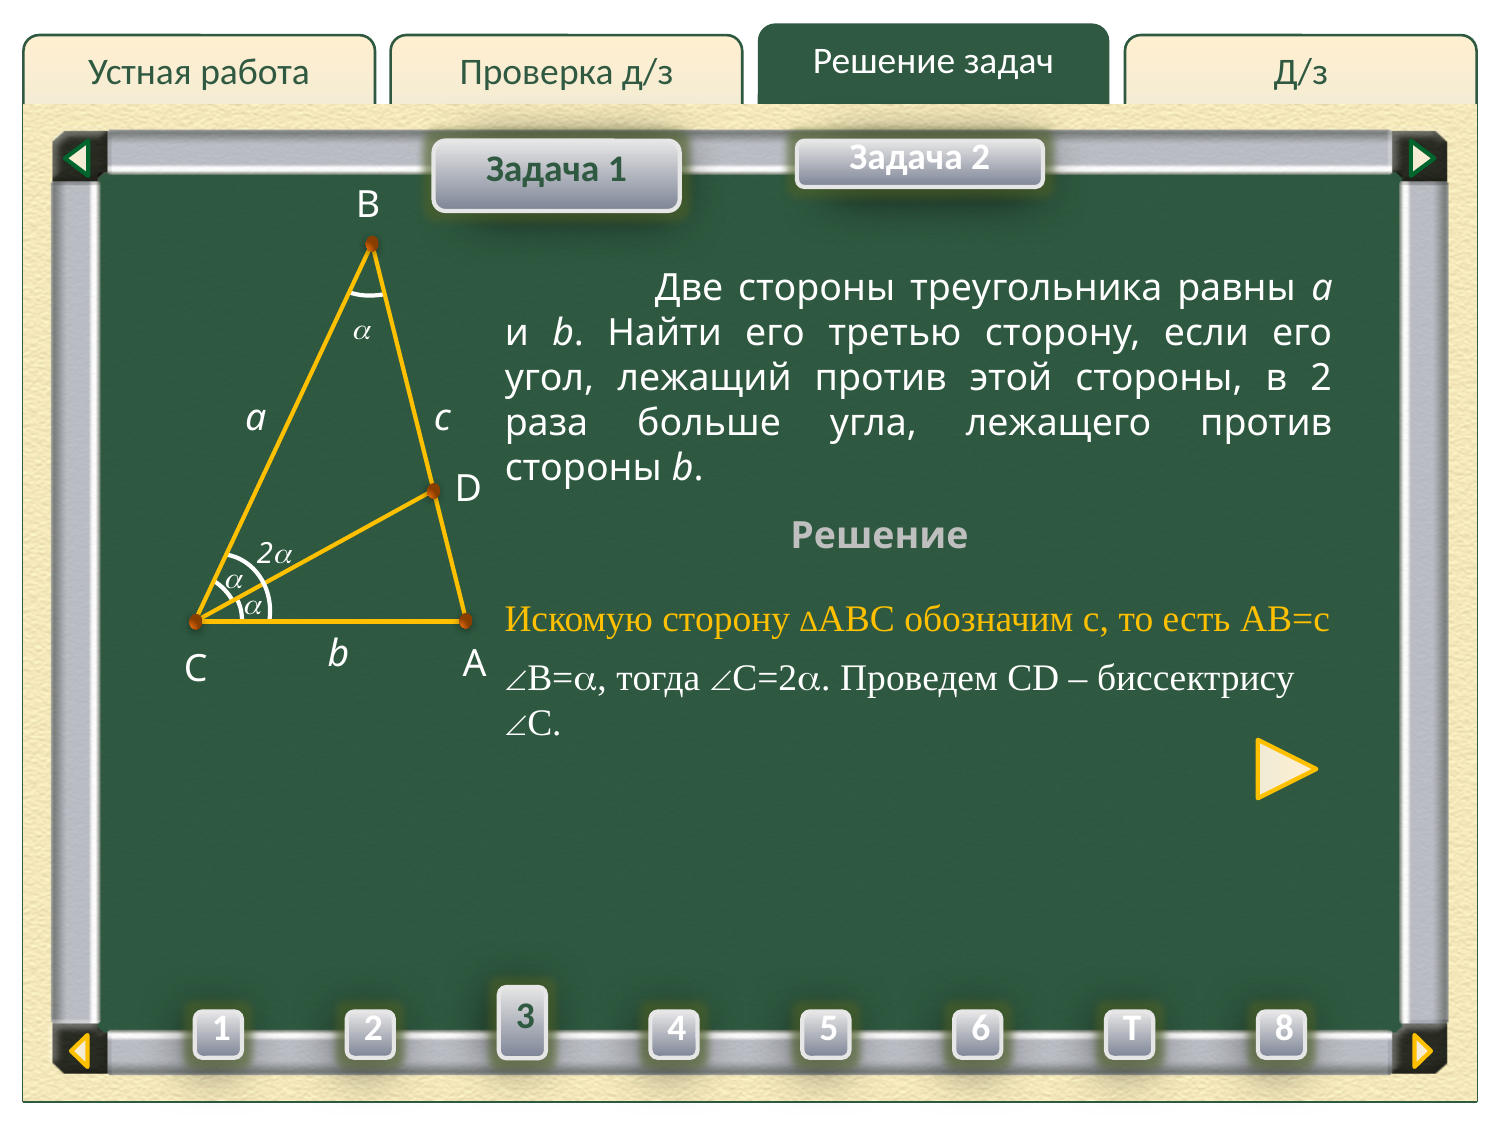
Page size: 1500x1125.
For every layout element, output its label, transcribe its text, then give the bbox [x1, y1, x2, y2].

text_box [194, 243, 368, 620]
text_box Устная работа [21, 32, 378, 103]
text_box Д/з [1122, 32, 1479, 103]
text_box Решение задач [755, 21, 1112, 101]
picture [23, 104, 1478, 1102]
text_box Проверка д/з [388, 32, 745, 101]
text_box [371, 243, 467, 623]
